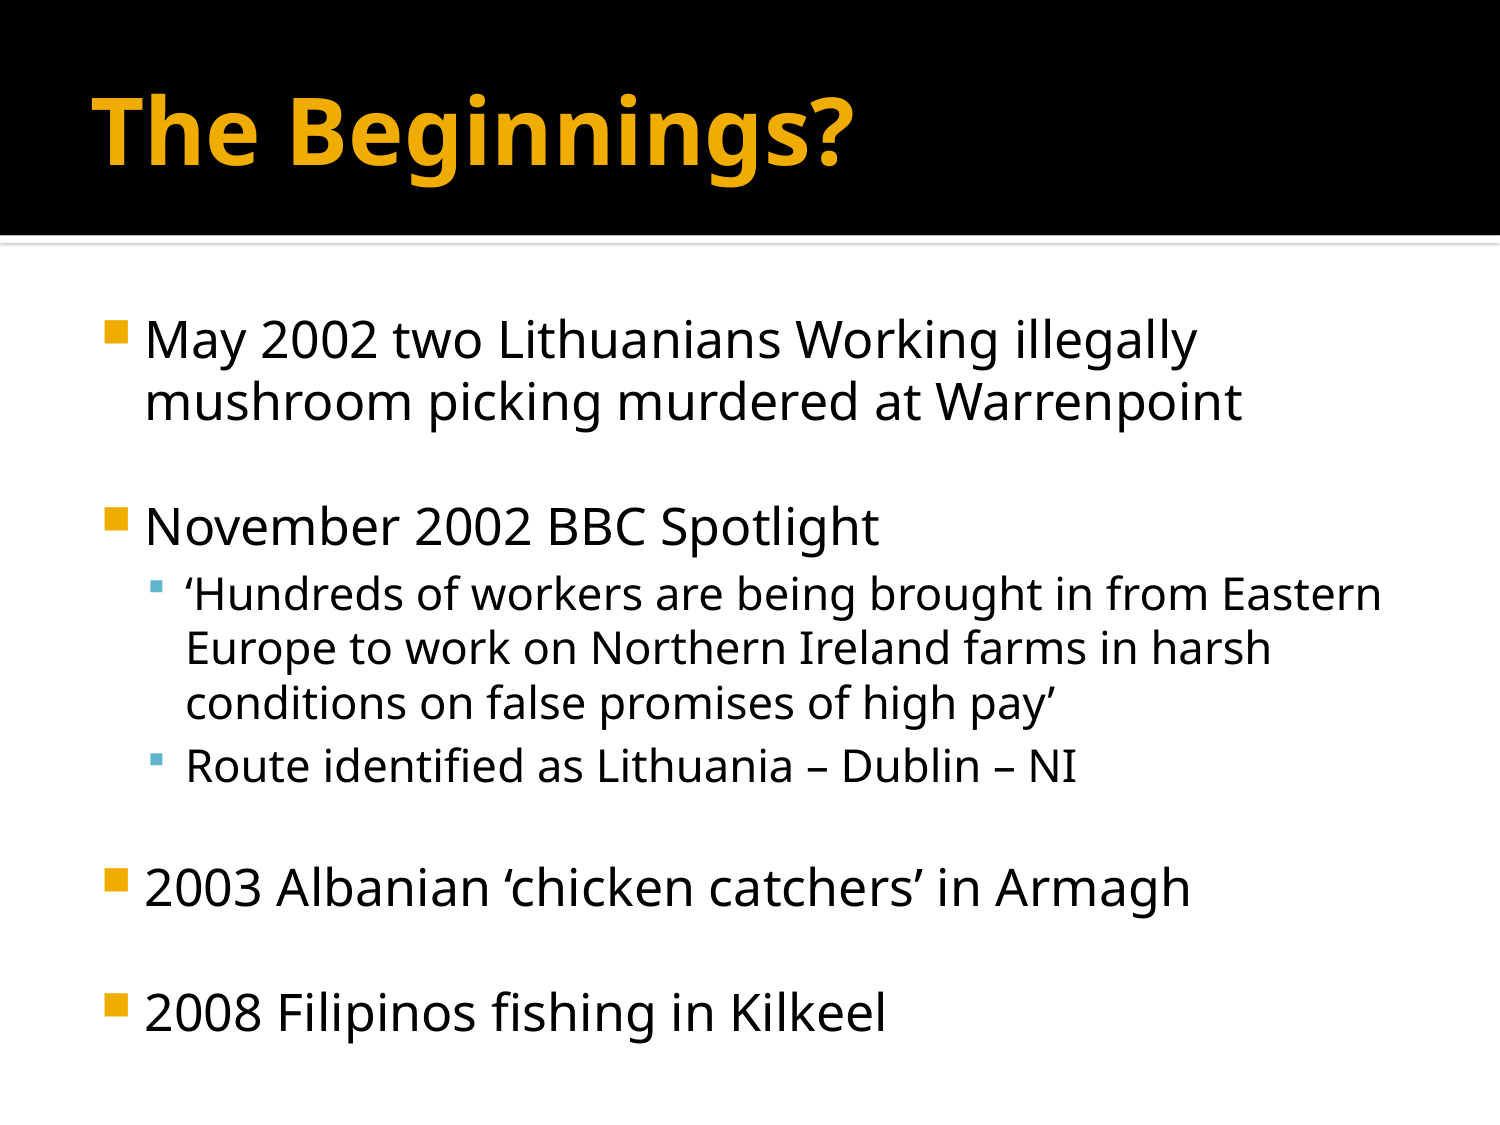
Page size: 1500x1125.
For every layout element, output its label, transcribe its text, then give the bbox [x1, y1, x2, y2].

title The Beginnings? [75, 25, 1425, 231]
list May 2002 two Lithuanians Working illegally mushroom picking murdered at Warrenpoint November 2002 BBC Spotlight ‘Hundreds of workers are being brought in from Eastern Europe to work on Northern Ireland farms in harsh conditions on false promises of high pay’ Route identified as Lithuania – Dublin – NI 2003 Albanian ‘chicken catchers’ in Armagh 2008 Filipinos fishing in Kilkeel [75, 291, 1425, 1050]
